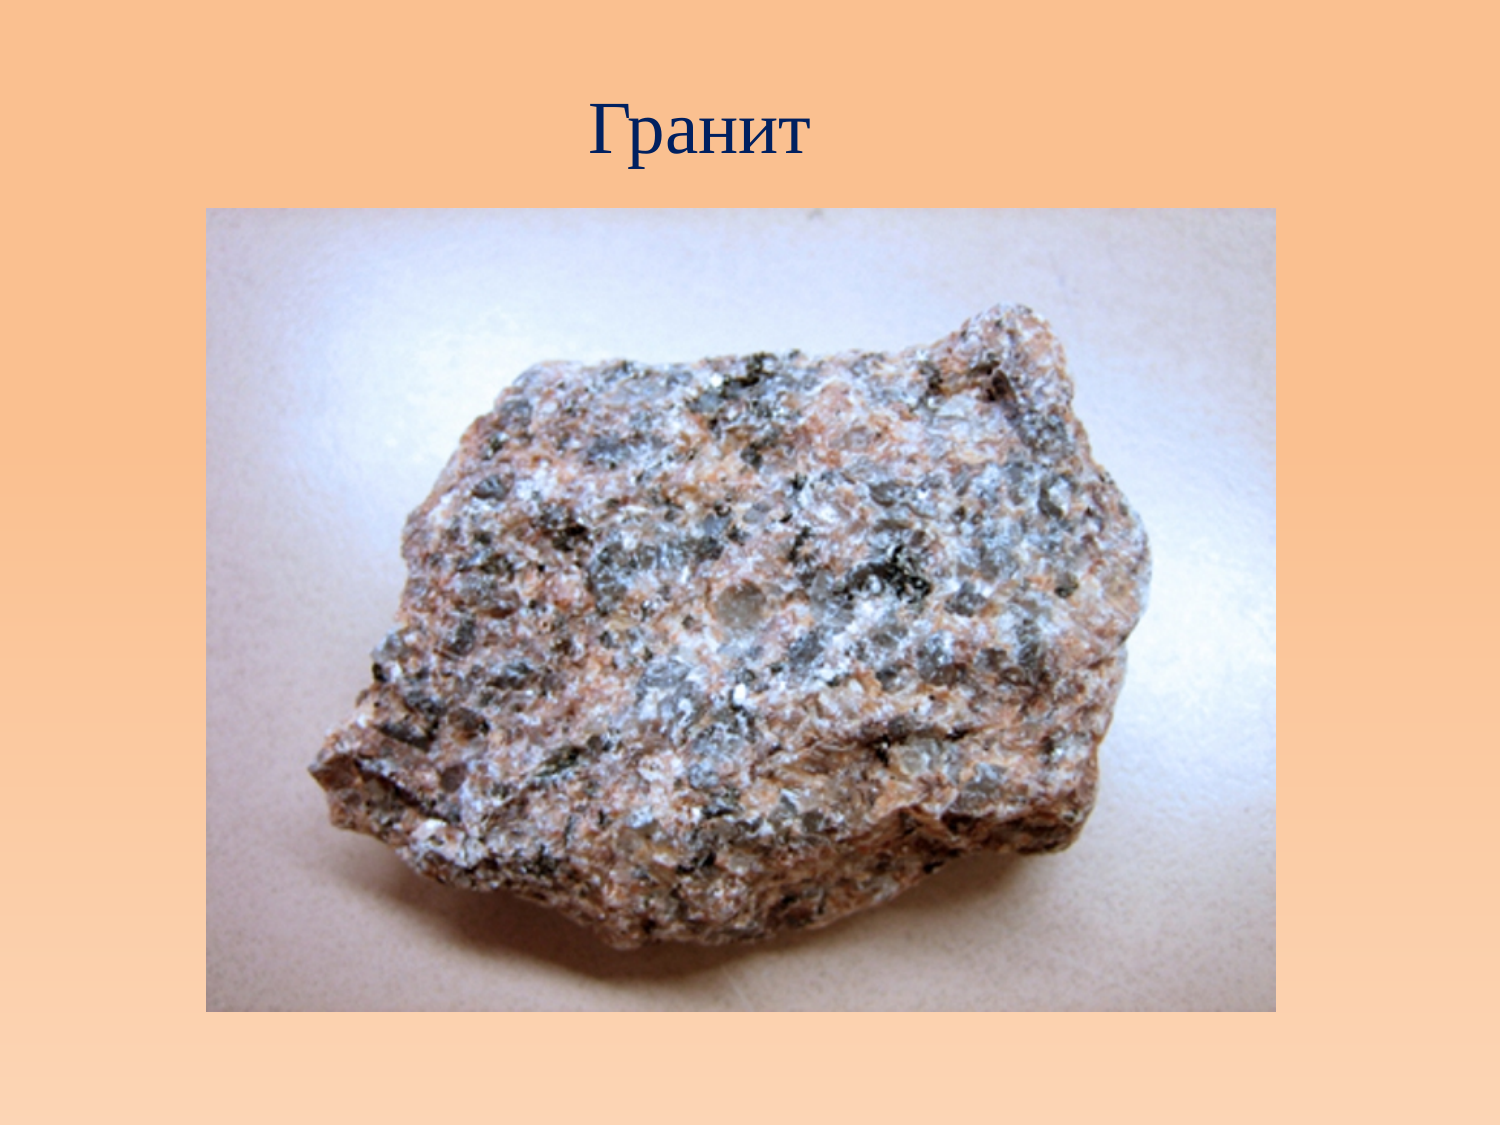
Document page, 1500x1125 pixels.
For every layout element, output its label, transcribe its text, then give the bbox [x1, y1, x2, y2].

picture [206, 207, 1276, 1012]
text_box Гранит [574, 71, 846, 177]
